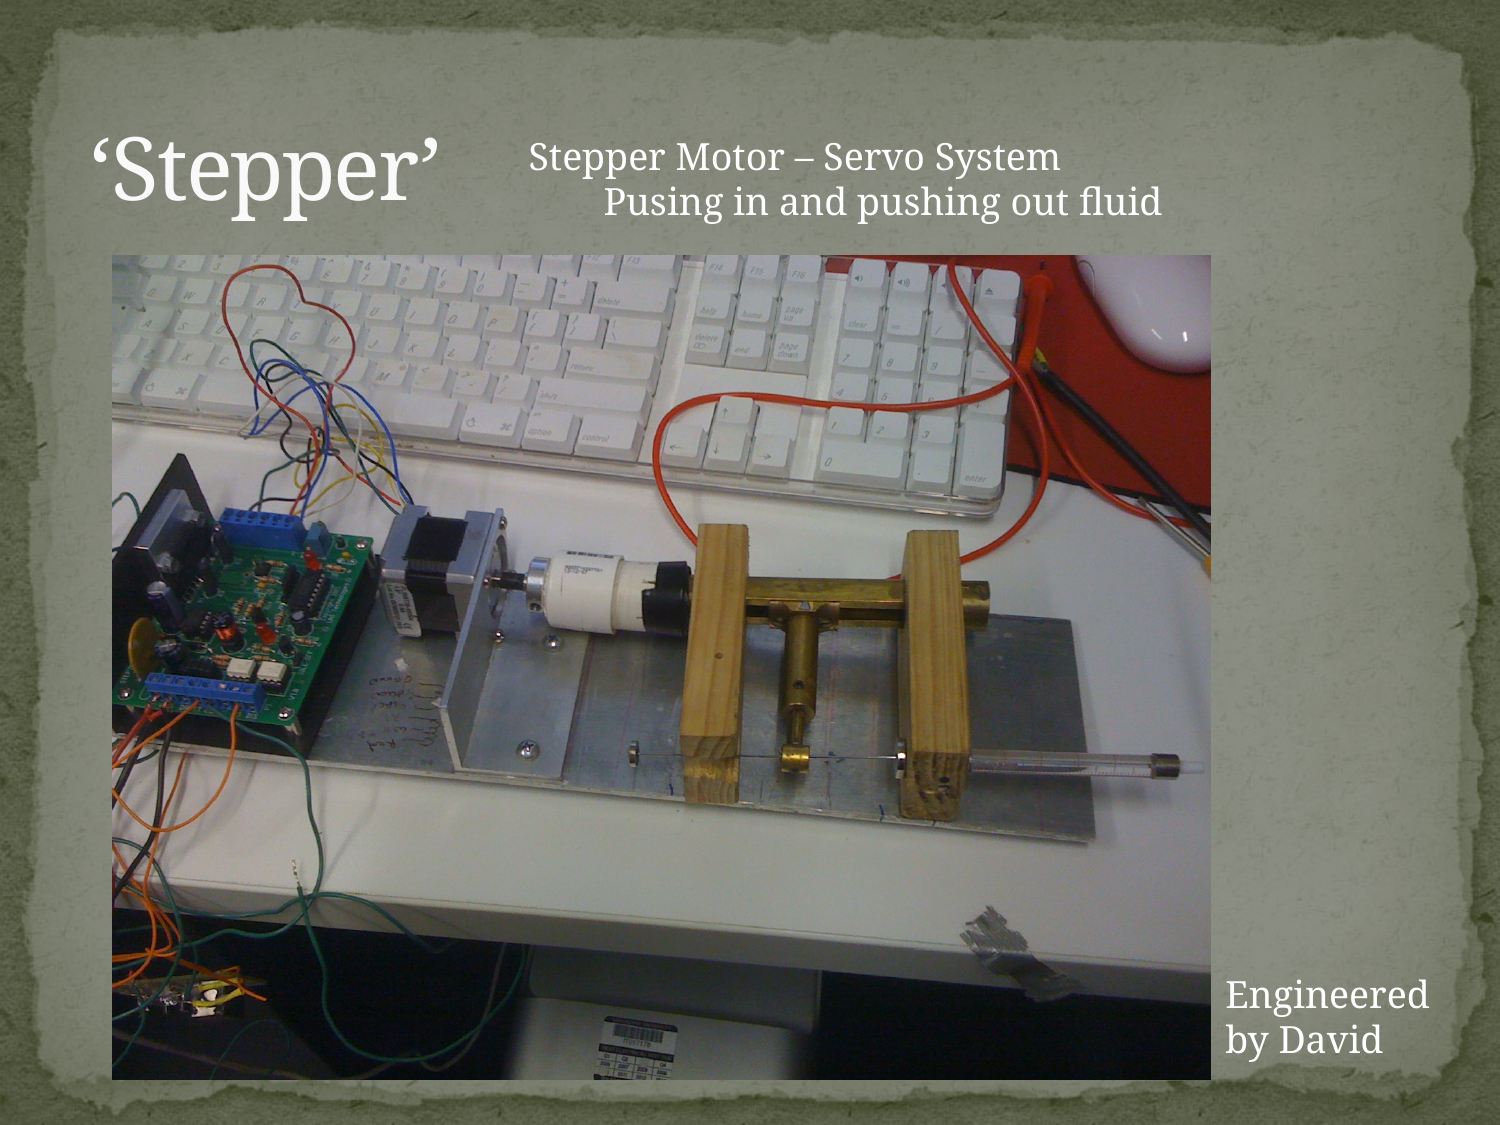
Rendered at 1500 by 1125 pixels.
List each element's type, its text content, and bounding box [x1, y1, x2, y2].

text_box Stepper Motor – Servo System Pusing in and pushing out fluid [513, 125, 1264, 231]
text_box Engineered by David [1221, 964, 1465, 1069]
title ‘Stepper’ [74, 24, 1425, 225]
picture [112, 255, 1212, 1080]
